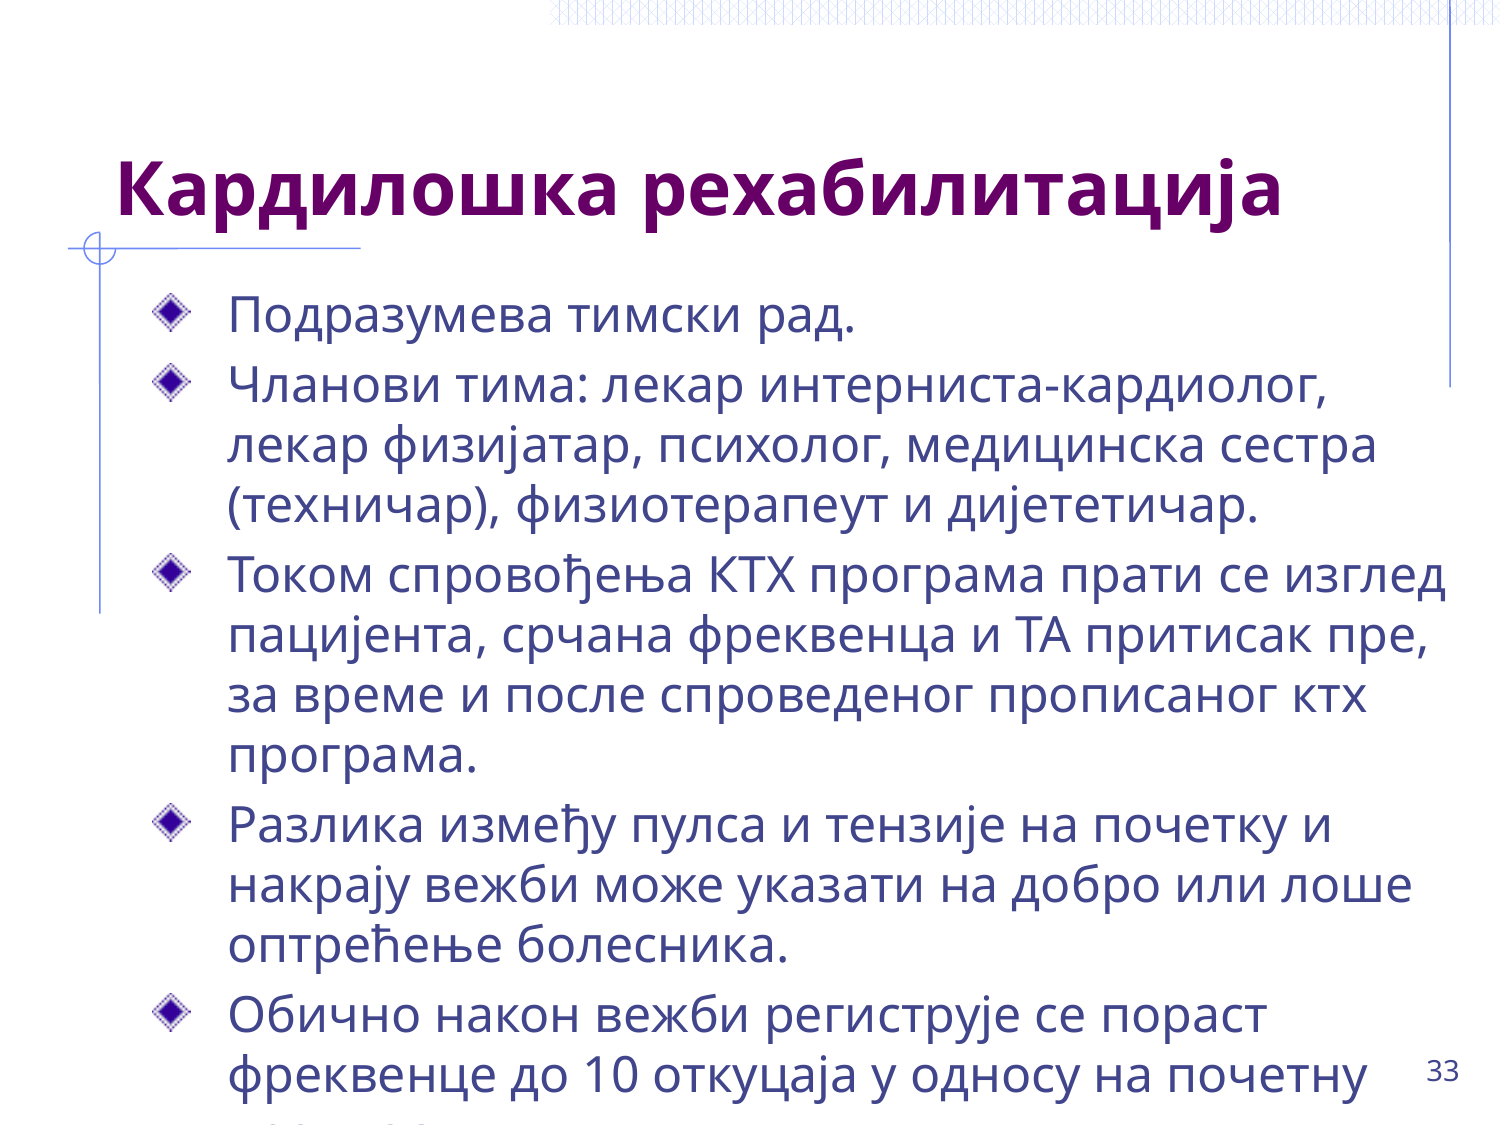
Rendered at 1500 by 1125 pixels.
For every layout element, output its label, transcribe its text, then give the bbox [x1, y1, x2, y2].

picture [152, 363, 191, 402]
picture [152, 293, 191, 332]
picture [152, 993, 191, 1032]
list Подразумева тимски рад. Чланови тима: лекар интерниста-кардиолог, лекар физијатар, психолог, медицинска сестра (техничар), физиотерапеут и дијететичар. Током спровођења КТХ програма прати се изглед пацијента, срчана фреквенца и ТА притисак пре, за време и после спроведеног прописаног ктх програма. Разлика између пулса и тензије на почетку и накрају вежби може указати на добро или лоше оптрећење болесника. Обично након вежби региструје се пораст фреквенце до 10 откуцаја у односу на почетну вредност. [137, 274, 1500, 951]
picture [152, 553, 191, 592]
slide_number 33 [1162, 1025, 1475, 1100]
picture [152, 803, 191, 842]
title Кардилошка рехабилитација [99, 49, 1376, 238]
